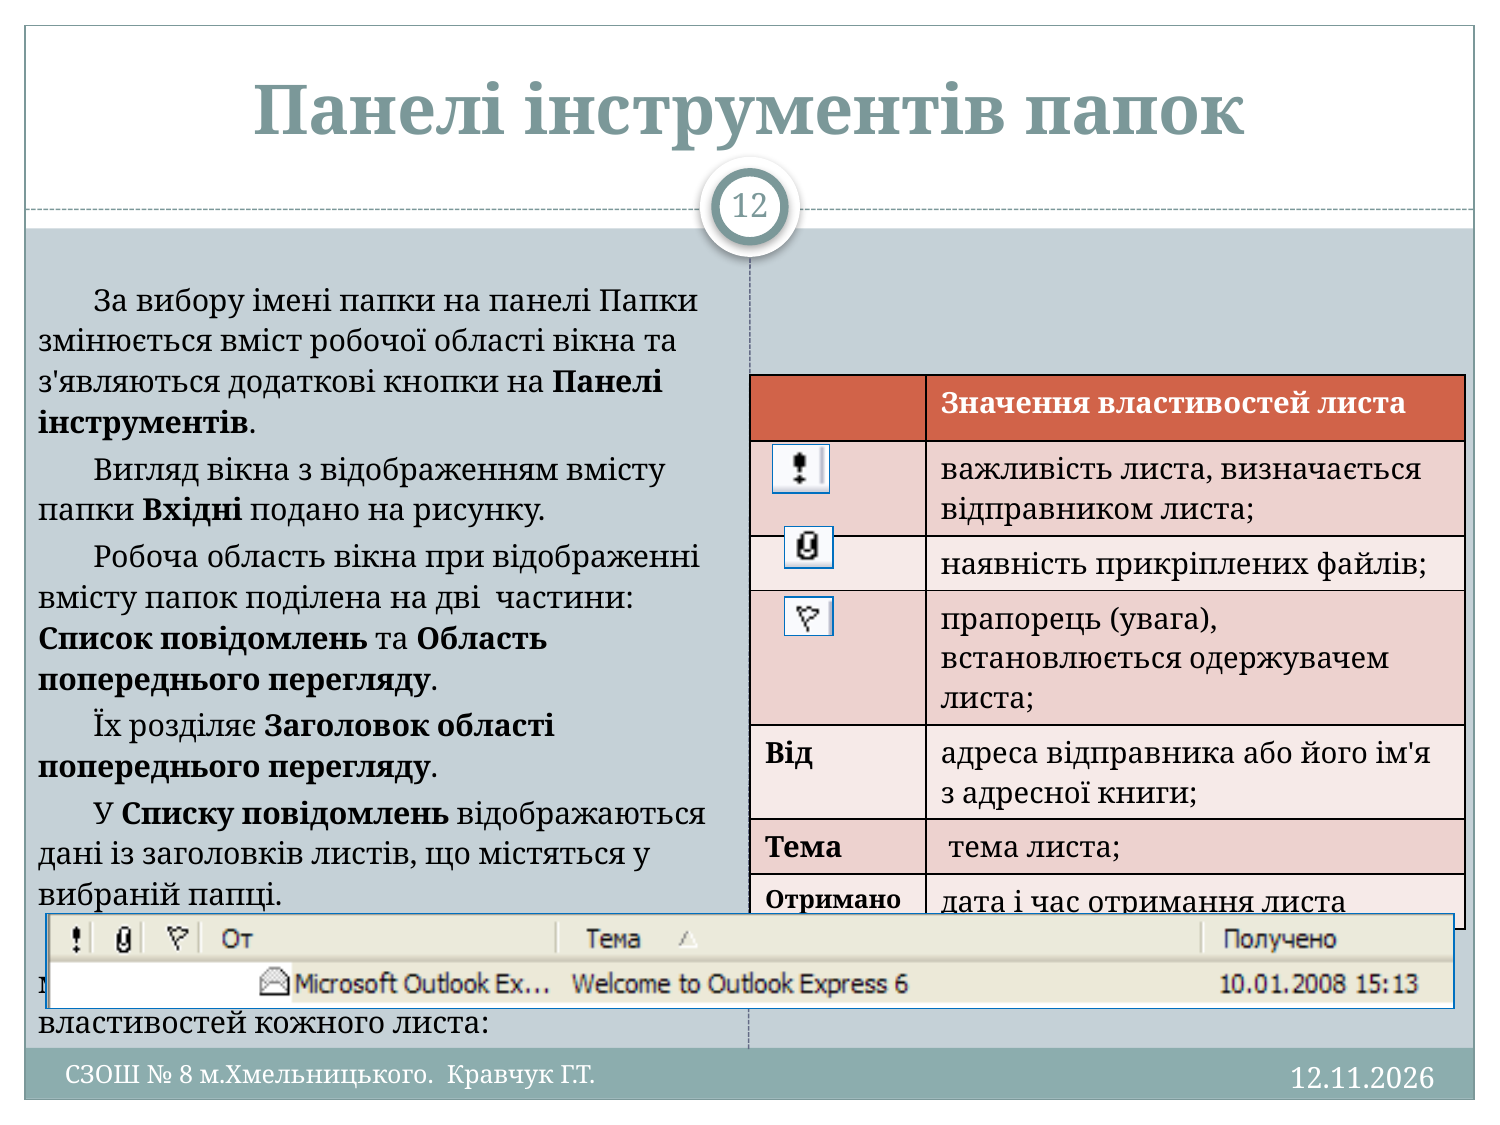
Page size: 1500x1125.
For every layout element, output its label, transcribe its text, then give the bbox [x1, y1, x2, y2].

table_cell [751, 537, 925, 590]
slide_number 12 [712, 170, 788, 243]
title Панелі інструментів папок [49, 37, 1450, 162]
table_cell Від [751, 726, 925, 818]
table_cell [751, 442, 925, 535]
picture [773, 445, 829, 493]
table_cell [751, 591, 925, 724]
table_cell наявність прикріплених файлів; [927, 537, 1464, 590]
table_cell адреса відправника або його ім'я з адресної книги; [927, 726, 1464, 818]
table_cell Отримано [751, 875, 925, 911]
table_cell важливість листа, визначається відправником листа; [927, 442, 1464, 535]
picture [784, 527, 833, 568]
table_header [751, 376, 925, 440]
table_cell тема листа; [927, 820, 1464, 873]
footer СЗОШ № 8 м.Хмельницького. Кравчук Г.Т. [50, 1055, 638, 1112]
table_cell дата і час отримання листа [927, 875, 1464, 928]
picture [46, 913, 1454, 1008]
table_cell прапорець (увага), встановлюється одержувачем листа; [927, 591, 1464, 724]
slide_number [950, 1051, 1450, 1112]
picture [784, 597, 833, 635]
list За вибору імені папки на панелі Папки змінюється вміст робочої області вікна та з'являються додаткові кнопки на Панелі інструментів. Вигляд вікна з відображенням вмісту папки Вхідні подано на рисунку. Робоча область вікна при відображенні вмісту папок поділена на дві частини: Список повідомлень та Область попереднього перегляду. Їх розділяє Заголовок області попереднього перегляду. У Списку повідомлень відображаються дані із заголовків листів, що містяться у вибраній папці. За замовчуванням Список повідомлень містить такі стовпці зі значеннями властивостей кожного листа: [23, 224, 750, 1055]
table_cell Тема [751, 820, 925, 873]
table_header Значення властивостей листа [927, 376, 1464, 440]
